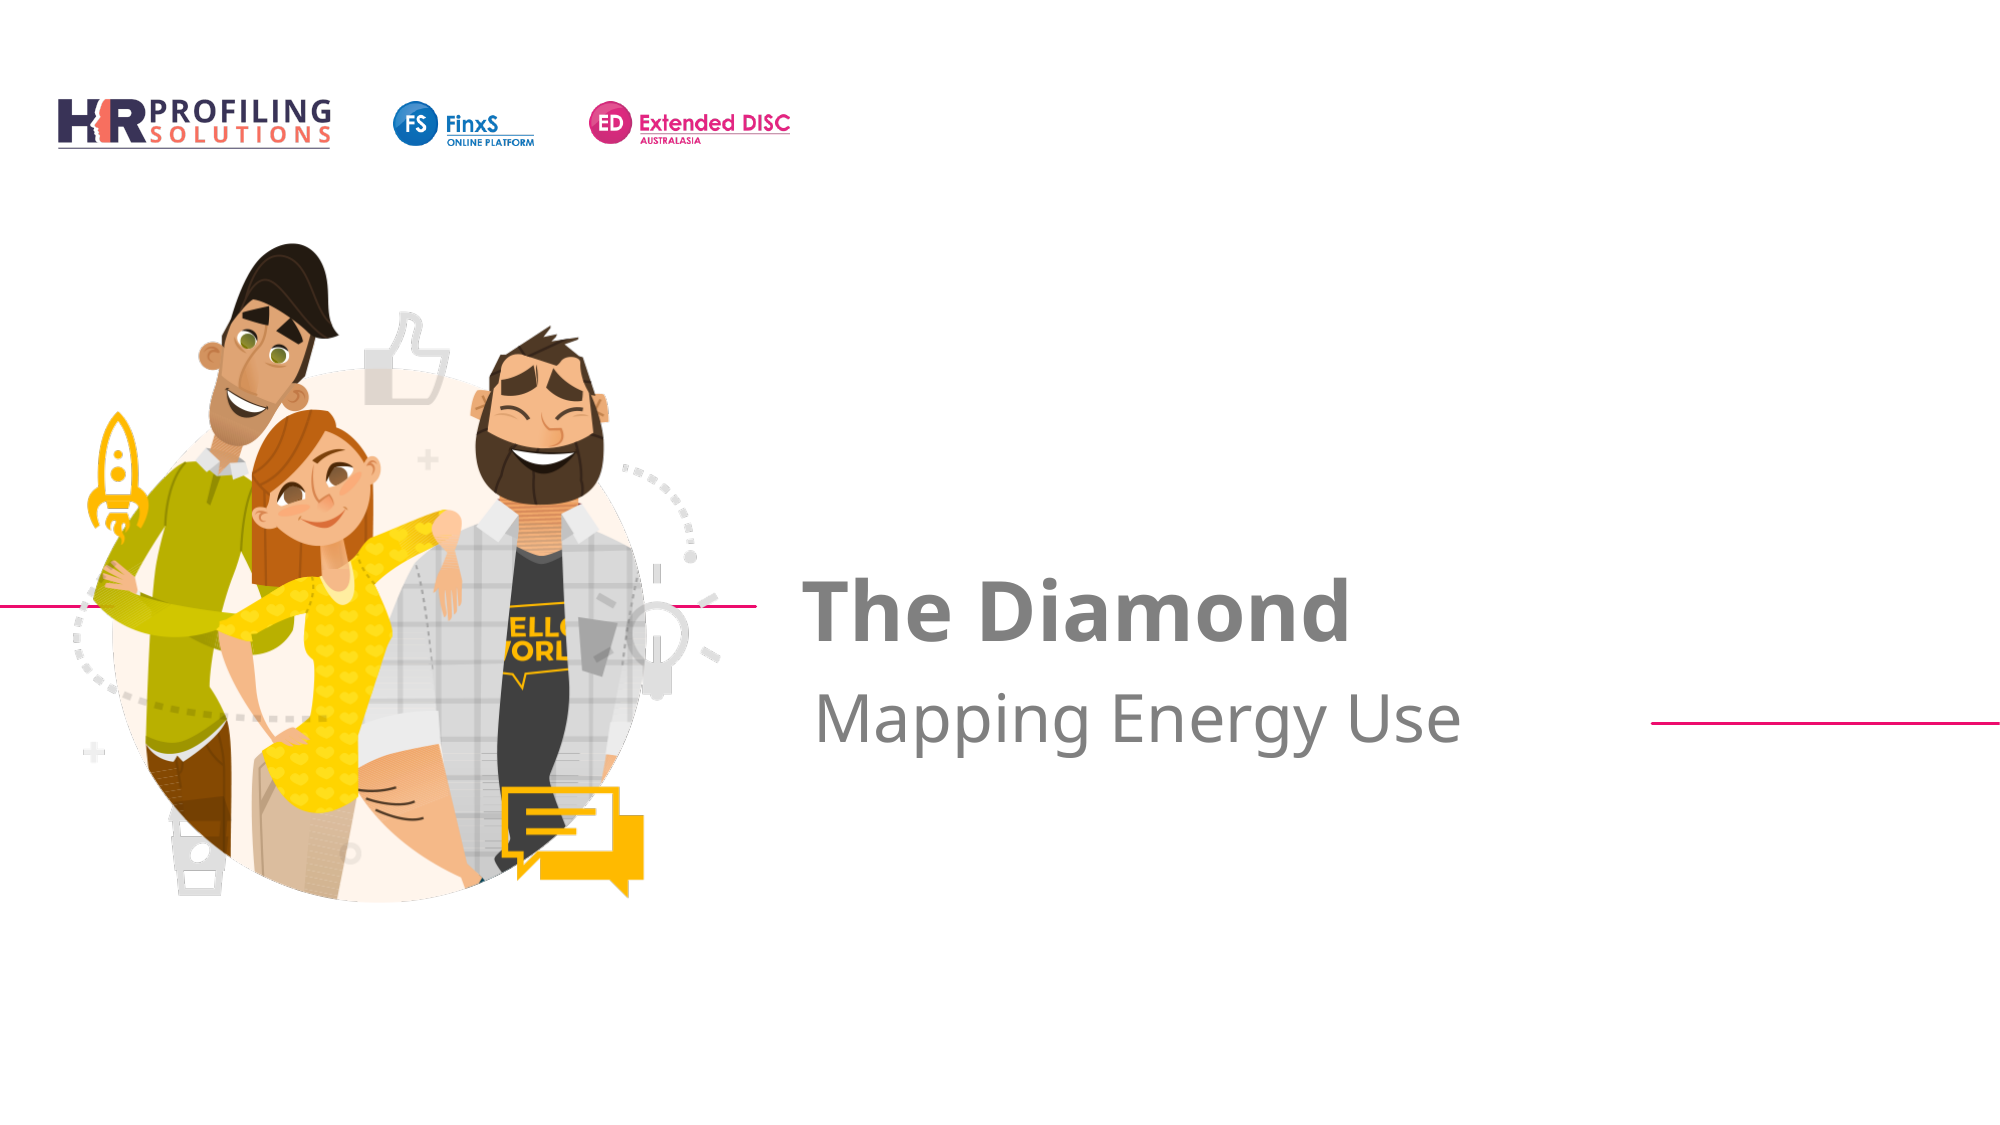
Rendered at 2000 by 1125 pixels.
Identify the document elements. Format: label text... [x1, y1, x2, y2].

picture [49, 86, 338, 159]
text_box Mapping Energy Use [798, 668, 1479, 764]
picture [35, 224, 747, 937]
picture [589, 101, 790, 144]
picture [393, 101, 534, 146]
text_box The Diamond [787, 550, 1617, 658]
